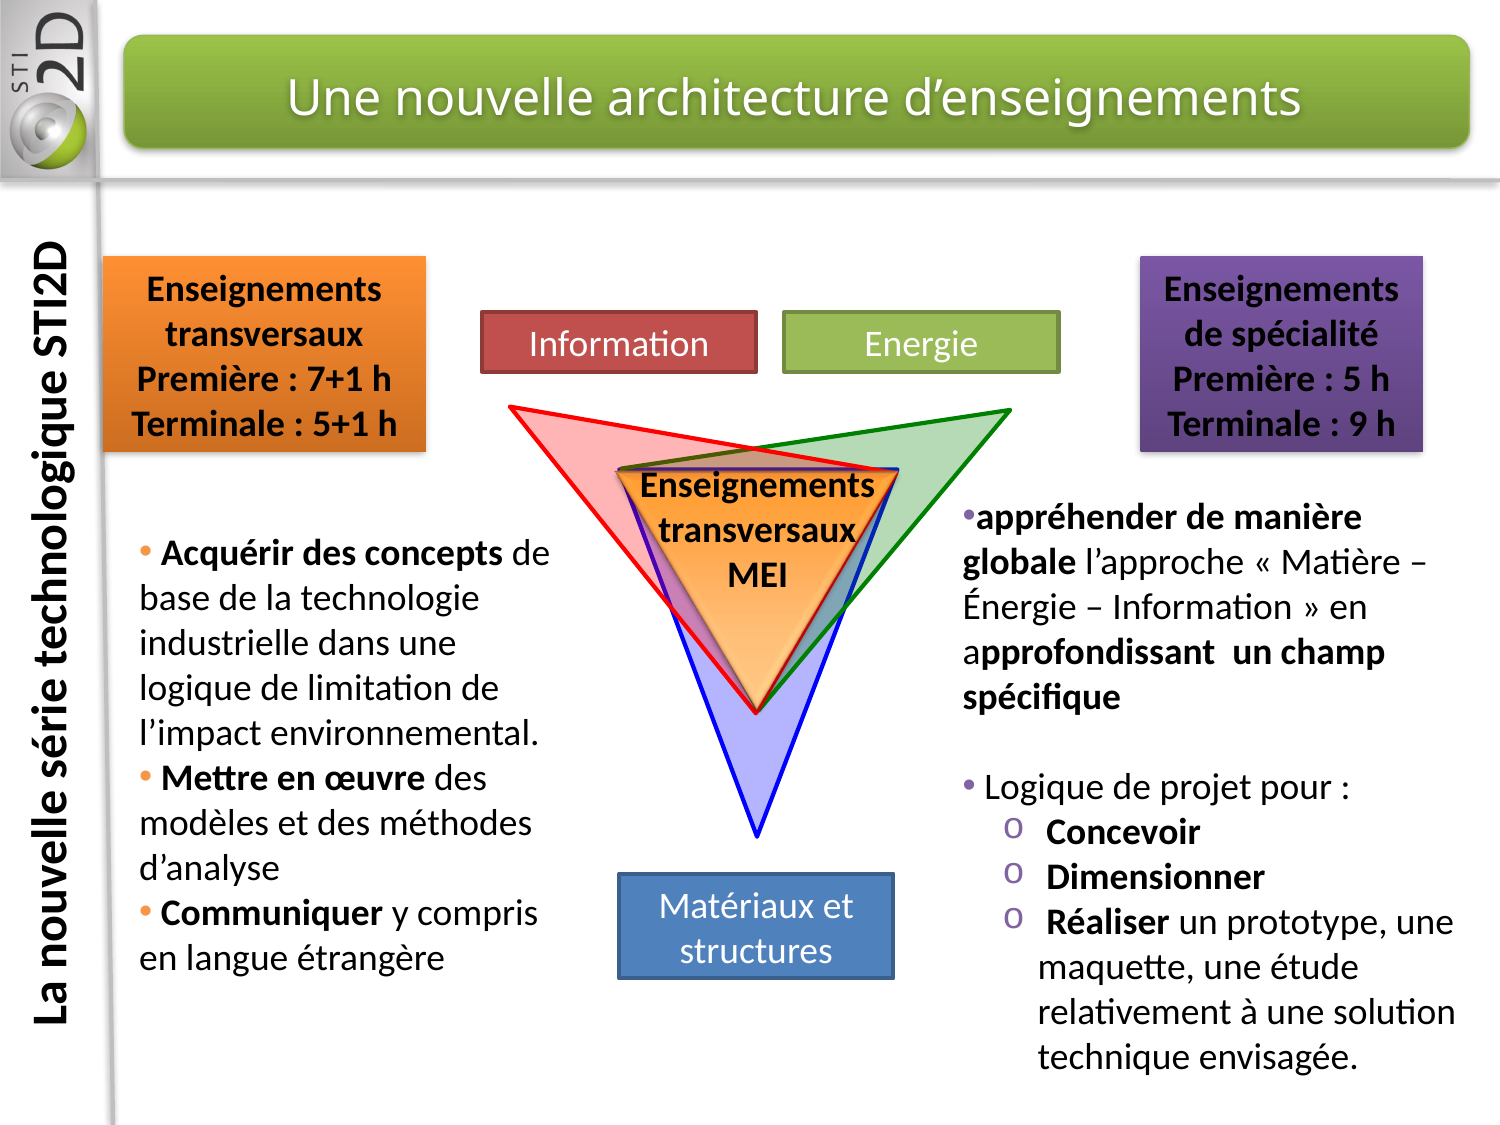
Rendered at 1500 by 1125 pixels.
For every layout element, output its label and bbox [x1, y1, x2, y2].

text_box [102, 256, 908, 724]
text_box [0, 0, 1500, 1125]
text_box [618, 731, 898, 980]
text_box [912, 311, 1059, 639]
